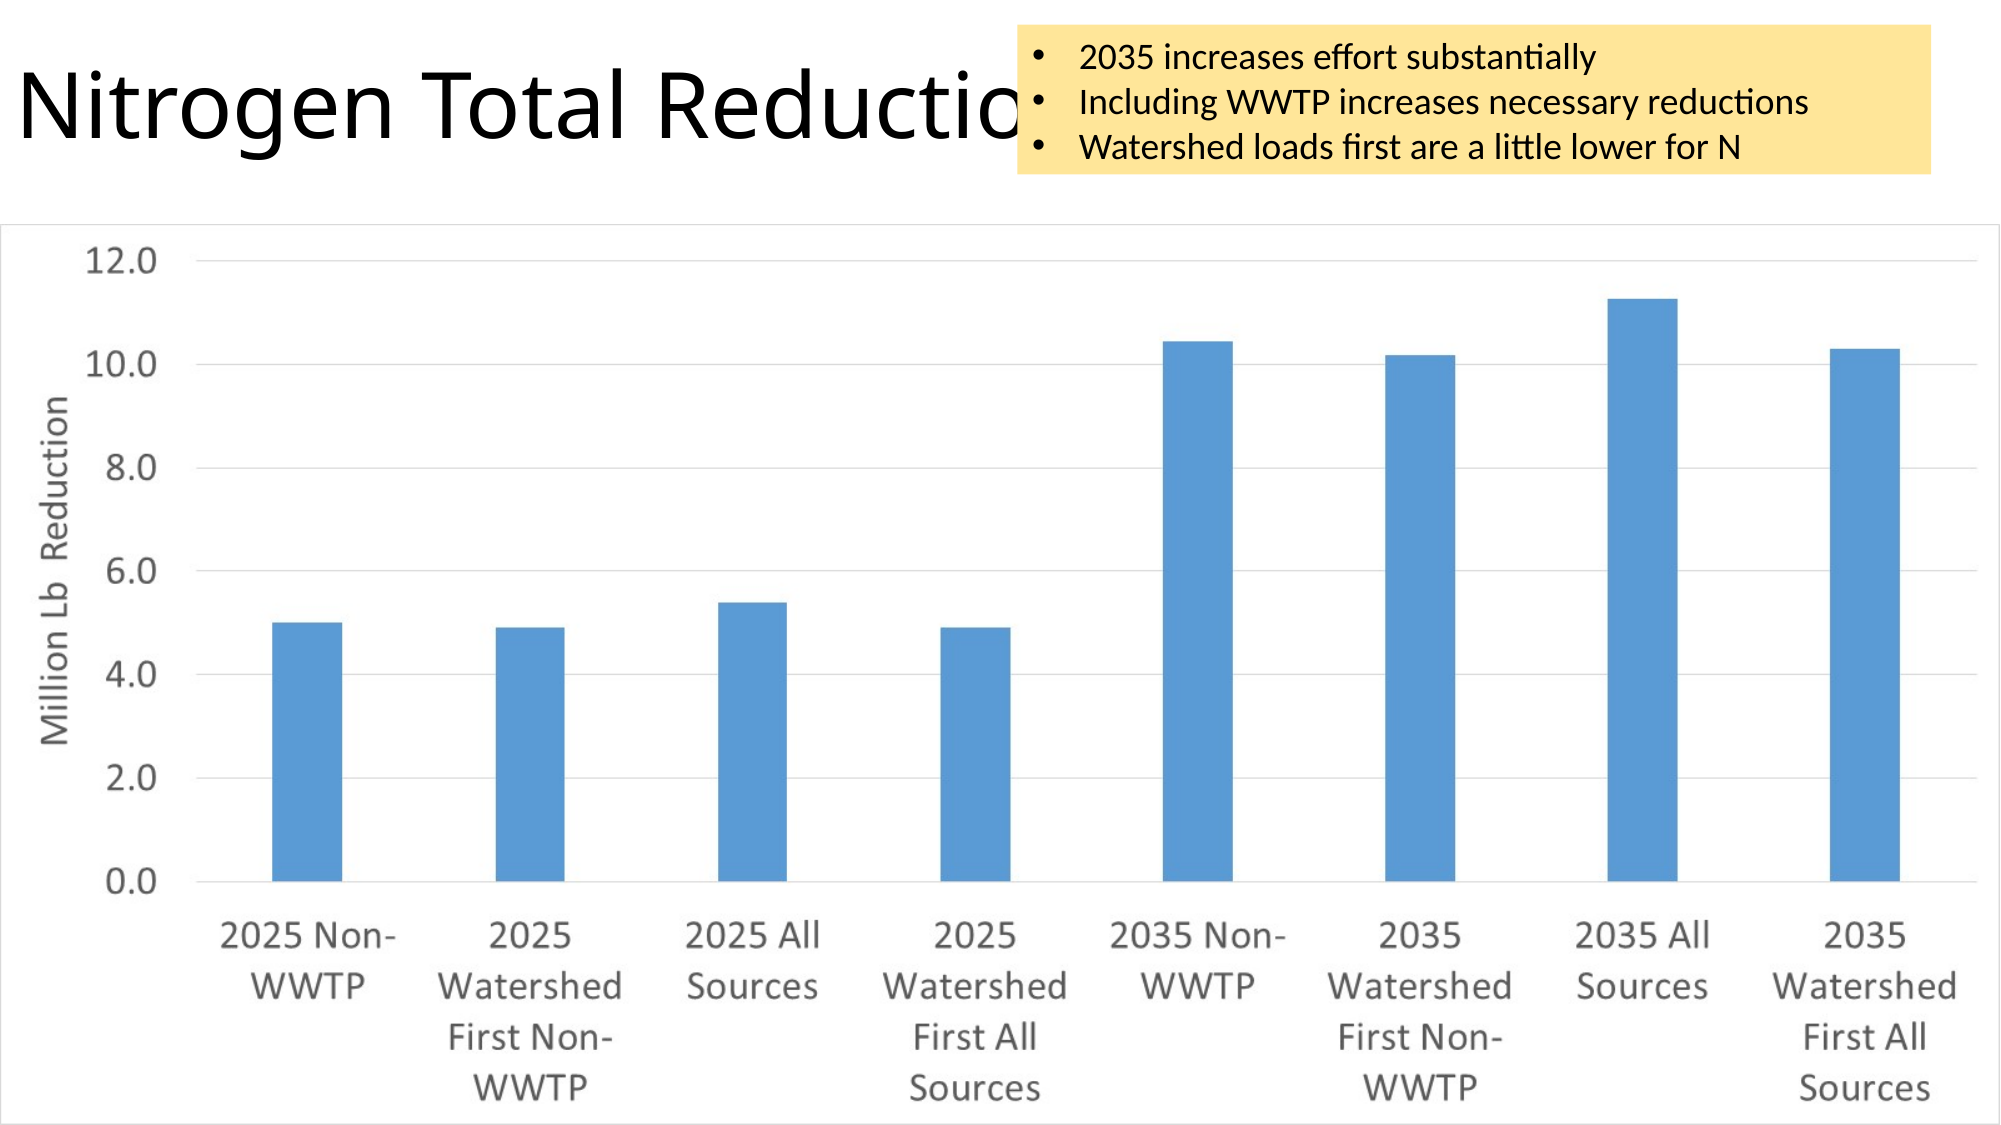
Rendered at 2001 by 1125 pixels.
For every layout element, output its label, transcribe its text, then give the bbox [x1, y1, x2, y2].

text_box 2035 increases effort substantially Including WWTP increases necessary reductions Watershed loads first are a little lower for N [1017, 24, 1932, 175]
title Nitrogen Total Reductions [0, 0, 1725, 218]
picture [0, 224, 2000, 1125]
